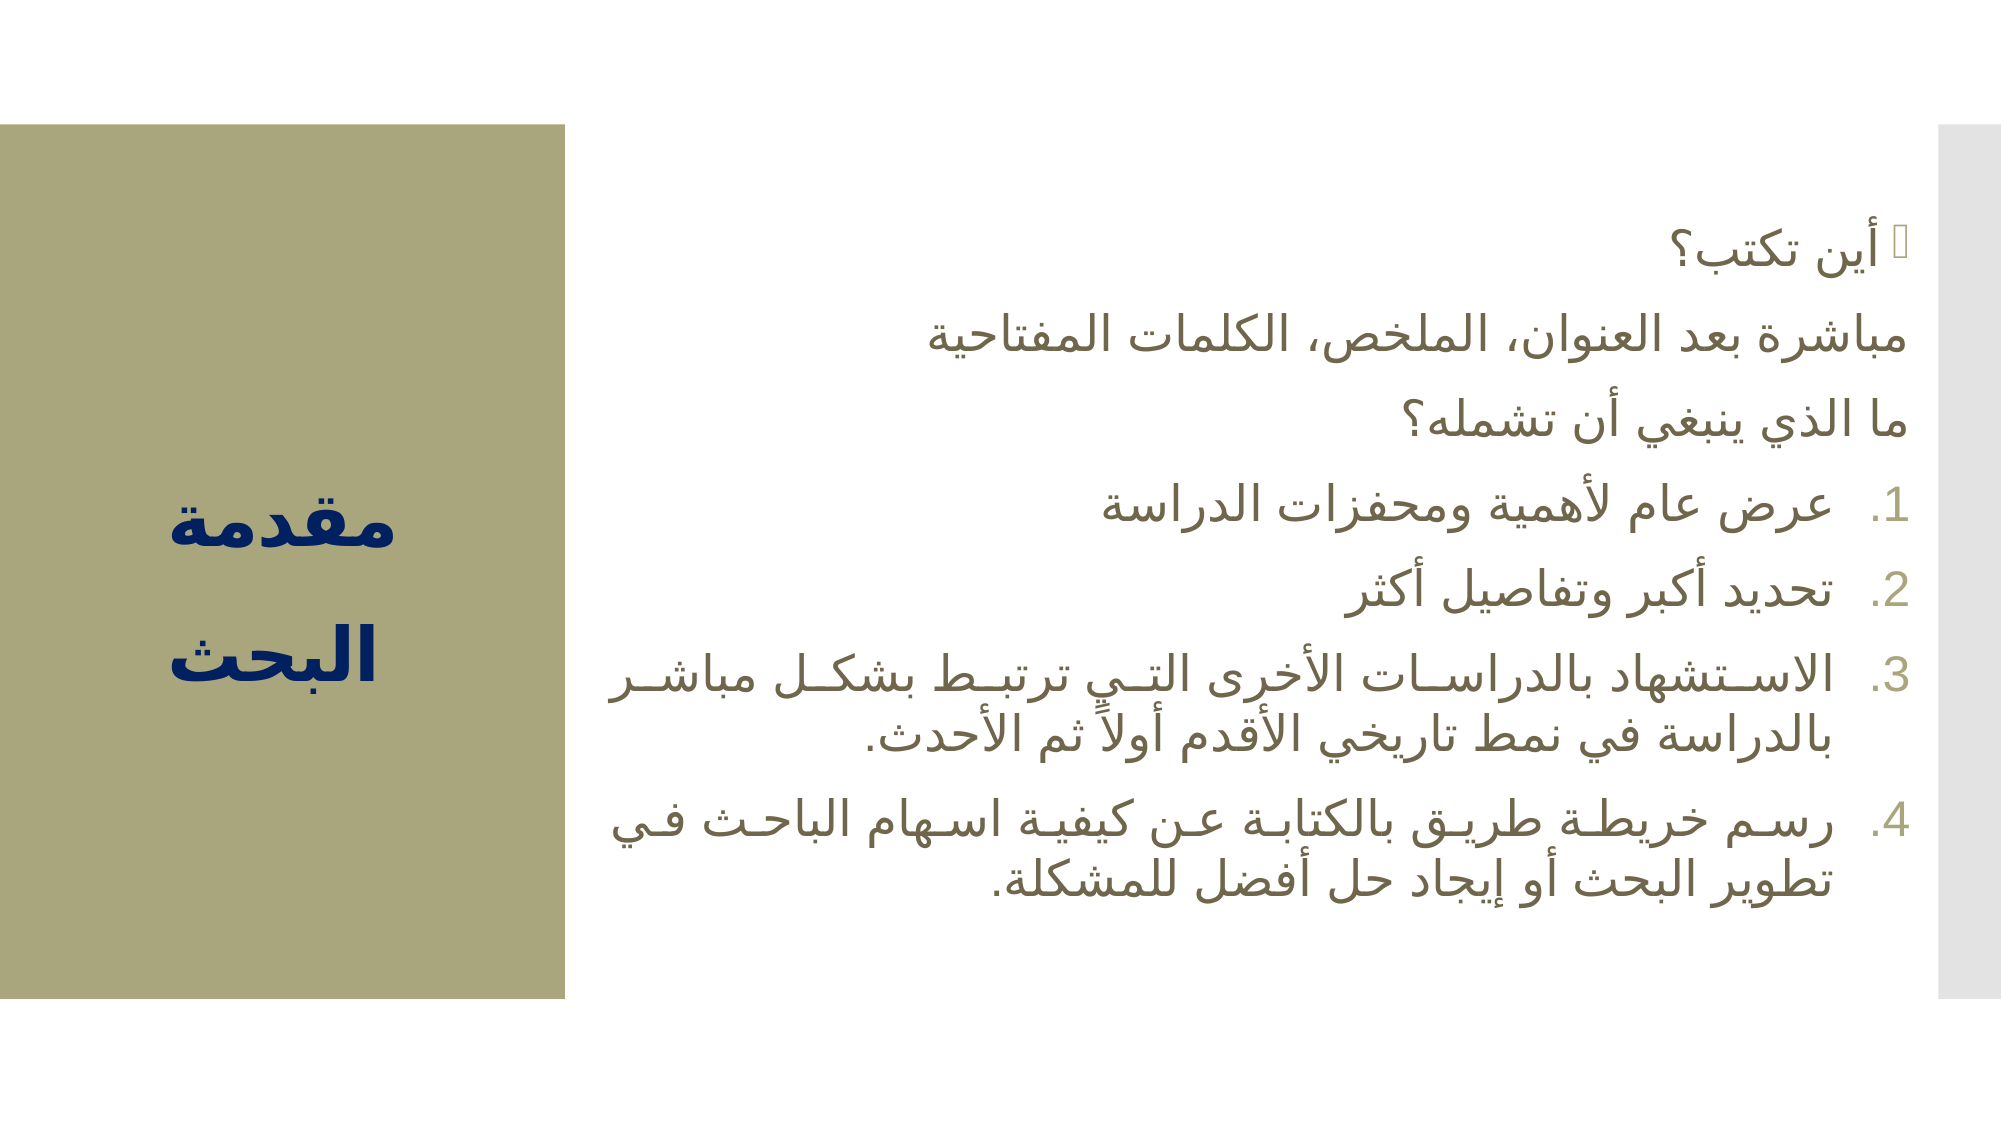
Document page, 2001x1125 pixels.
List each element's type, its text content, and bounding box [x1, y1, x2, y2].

title مقدمة البحث [41, 184, 525, 940]
list أين تكتب؟ مباشرة بعد العنوان، الملخص، الكلمات المفتاحية ما الذي ينبغي أن تشمله؟ عرض عام لأهمية ومحفزات الدراسة تحديد أكبر وتفاصيل أكثر الاستشهاد بالدراسات الأخرى التي ترتبط بشكل مباشر بالدراسة في نمط تاريخي الأقدم أولاً ثم الأحدث. رسم خريطة طريق بالكتابة عن كيفية اسهام الباحث في تطوير البحث أو إيجاد حل أفضل للمشكلة. [595, 141, 1926, 982]
